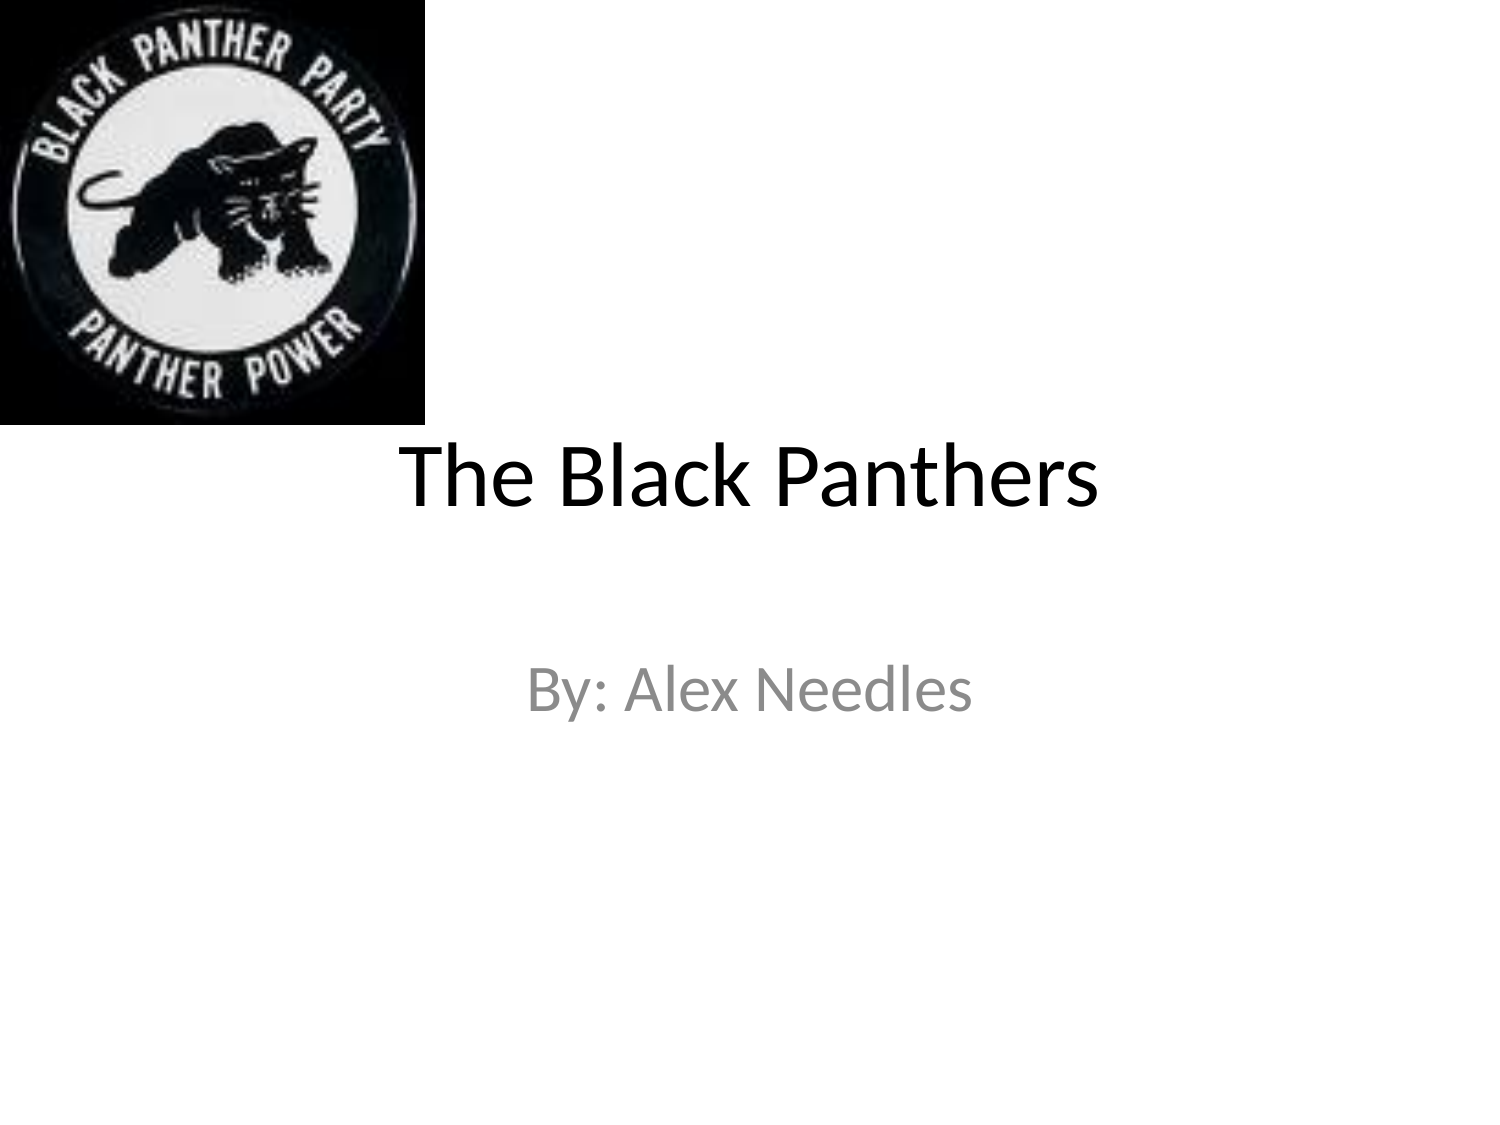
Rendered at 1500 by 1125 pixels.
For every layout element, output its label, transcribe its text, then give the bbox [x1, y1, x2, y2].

subtitle By: Alex Needles [225, 637, 1275, 925]
picture [0, 0, 426, 426]
title The Black Panthers [112, 349, 1388, 591]
